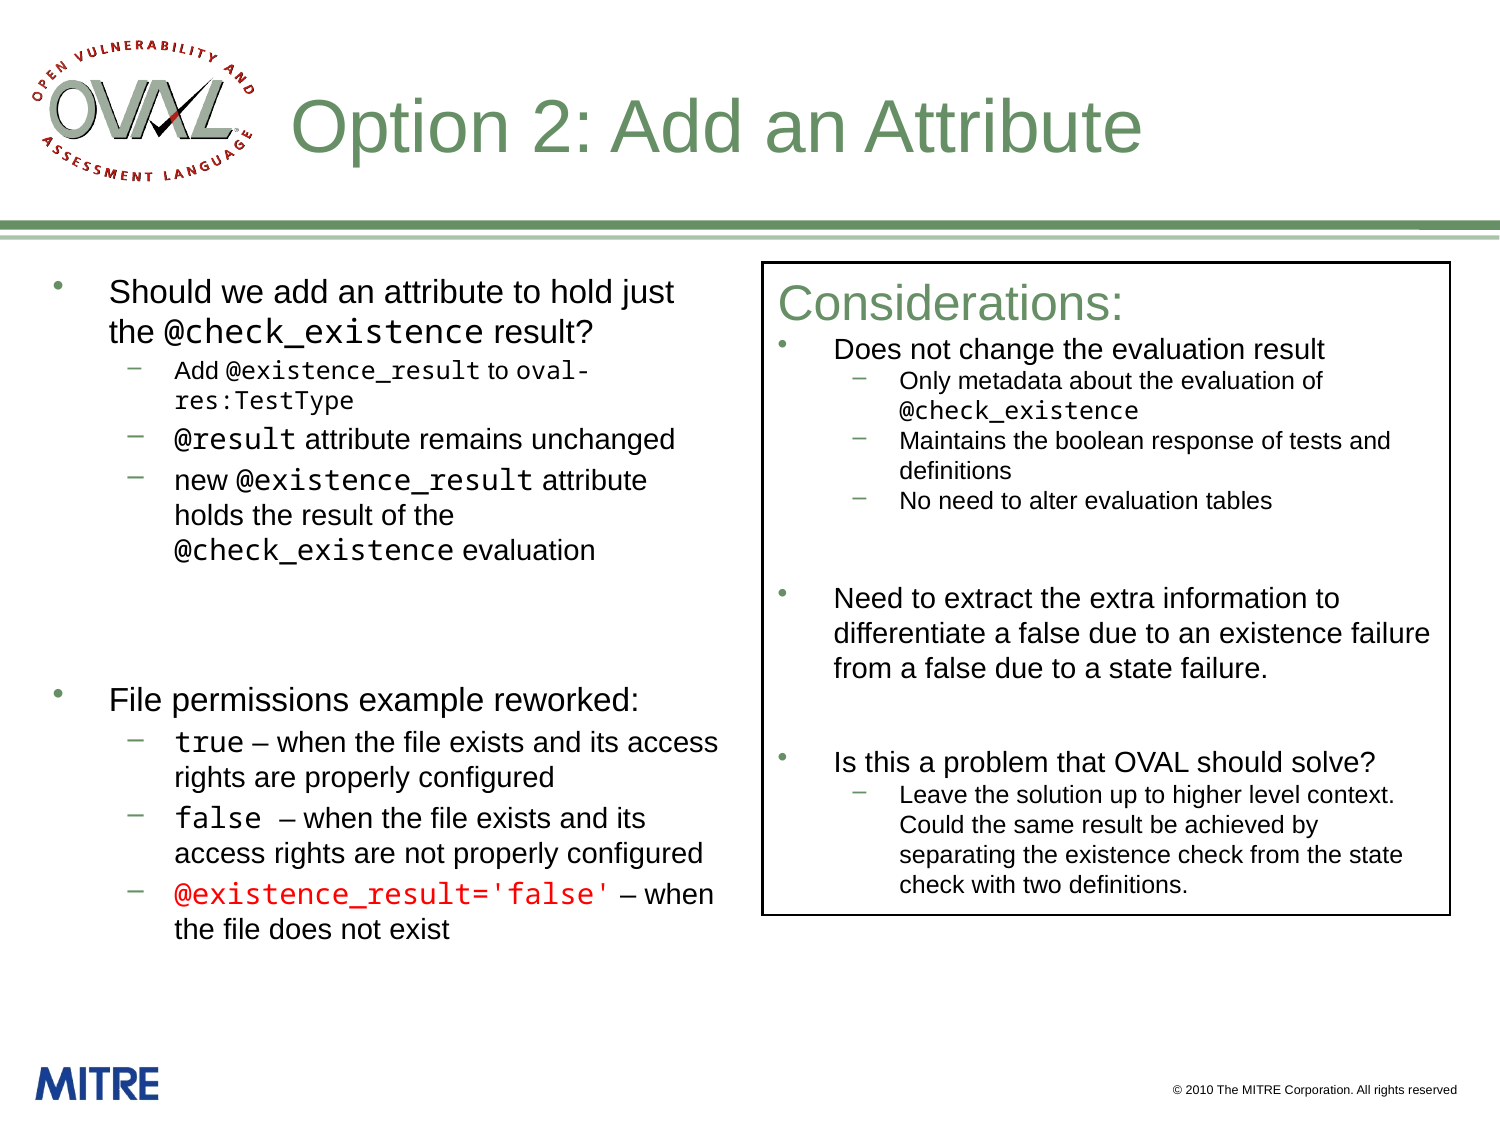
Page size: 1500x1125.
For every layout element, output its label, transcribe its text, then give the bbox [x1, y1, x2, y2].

picture [30, 1064, 163, 1106]
list Considerations: Does not change the evaluation result Only metadata about the evaluation of @check_existence Maintains the boolean response of tests and definitions No need to alter evaluation tables Need to extract the extra information to differentiate a false due to an existence failure from a false due to a state failure. Is this a problem that OVAL should solve? Leave the solution up to higher level context. Could the same result be achieved by separating the existence check from the state check with two definitions. [762, 262, 1451, 916]
picture [0, 0, 313, 238]
title Option 2: Add an Attribute [274, 44, 1438, 201]
list Should we add an attribute to hold just the @check_existence result? Add @existence_result to oval-res:TestType @result attribute remains unchanged new @existence_result attribute holds the result of the @check_existence evaluation File permissions example reworked: true – when the file exists and its access rights are properly configured false – when the file exists and its access rights are not properly configured @existence_result='false' – when the file does not exist [37, 262, 738, 981]
